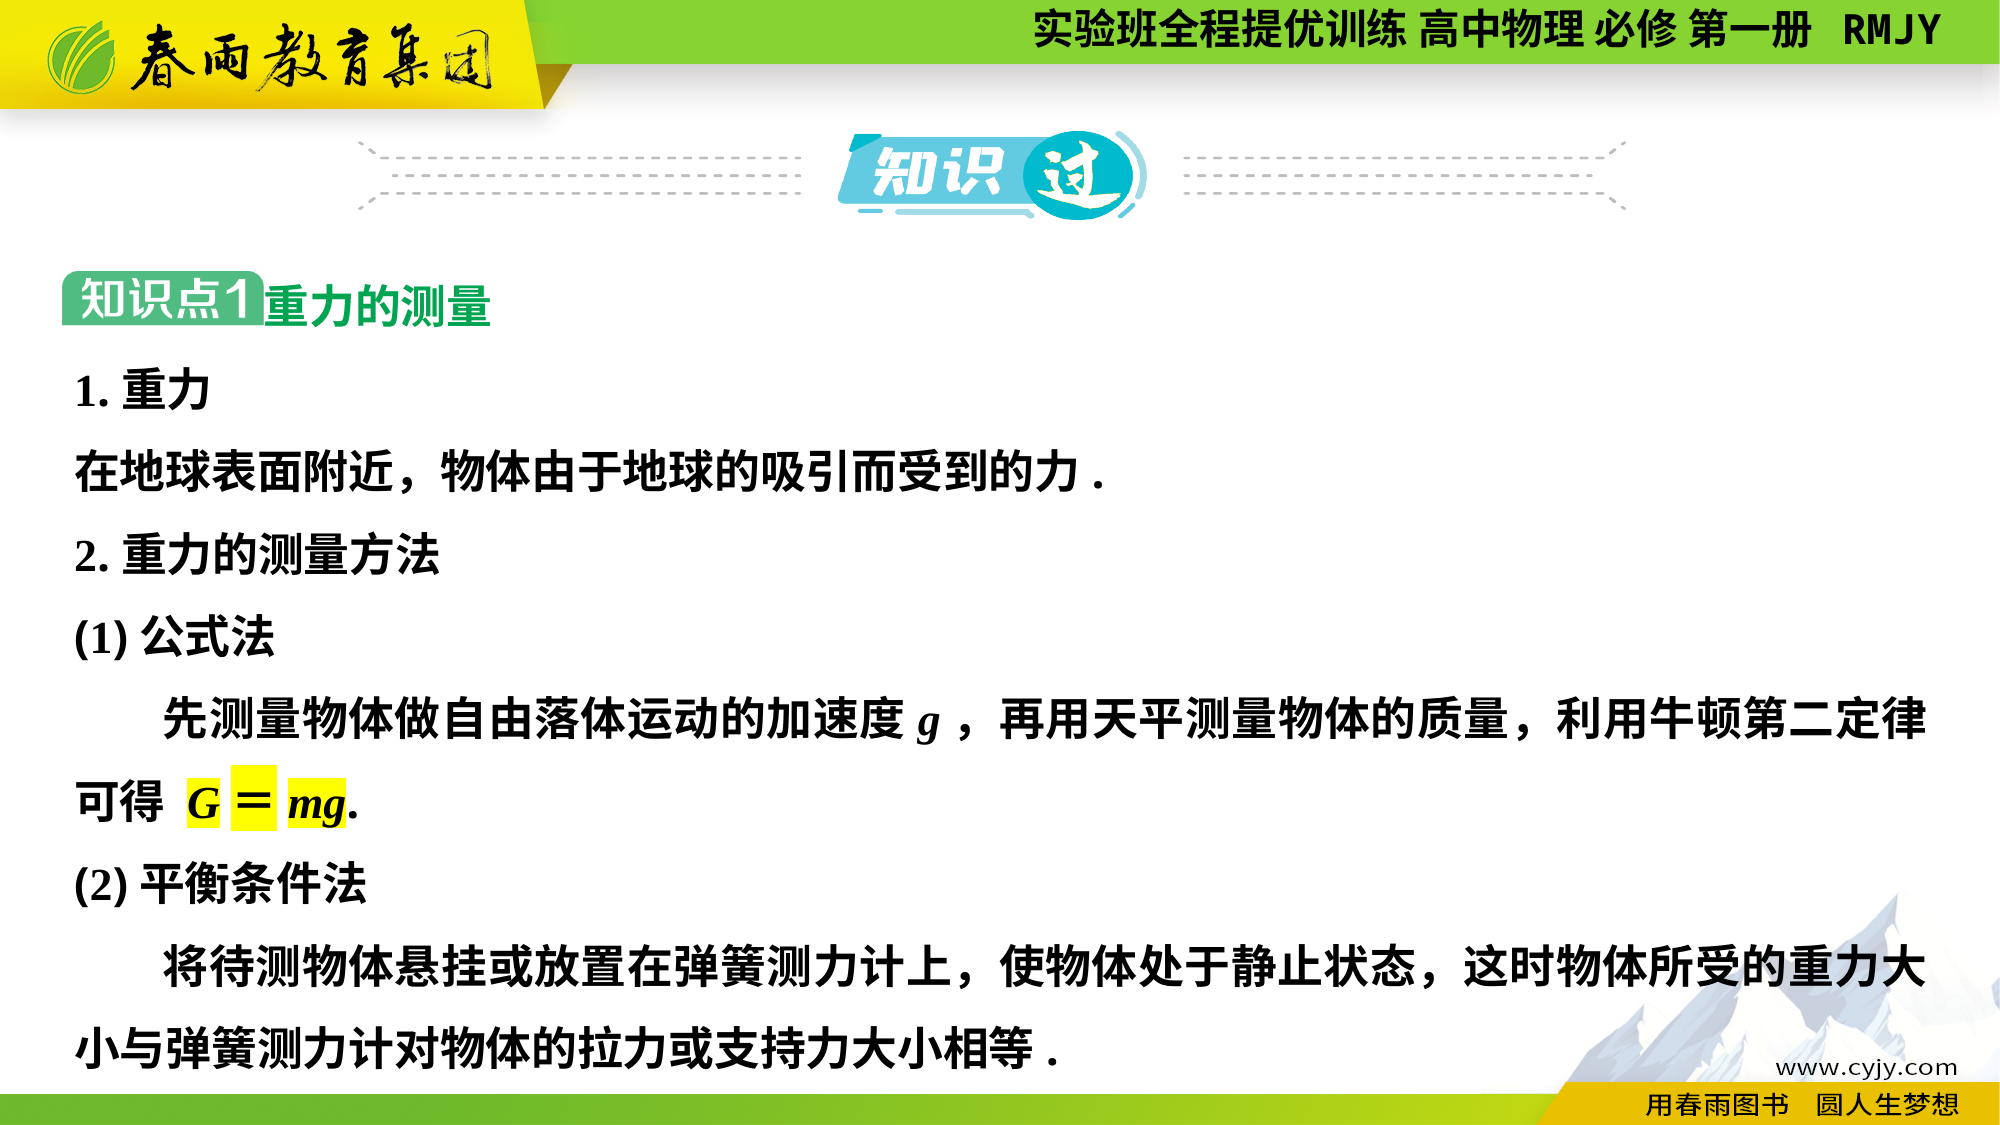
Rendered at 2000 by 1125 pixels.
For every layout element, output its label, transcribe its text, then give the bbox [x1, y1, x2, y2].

picture [0, 0, 2000, 1125]
list 重力的测量 1.重力 在地球表面附近，物体由于地球的吸引而受到的力. 2.重力的测量方法 (1)公式法 先测量物体做自由落体运动的加速度g，再用天平测量物体的质量，利用牛顿第二定律可得 G＝mg. (2)平衡条件法 将待测物体悬挂或放置在弹簧测力计上，使物体处于静止状态，这时物体所受的重力大小与弹簧测力计对物体的拉力或支持力大小相等. [59, 242, 1944, 1092]
